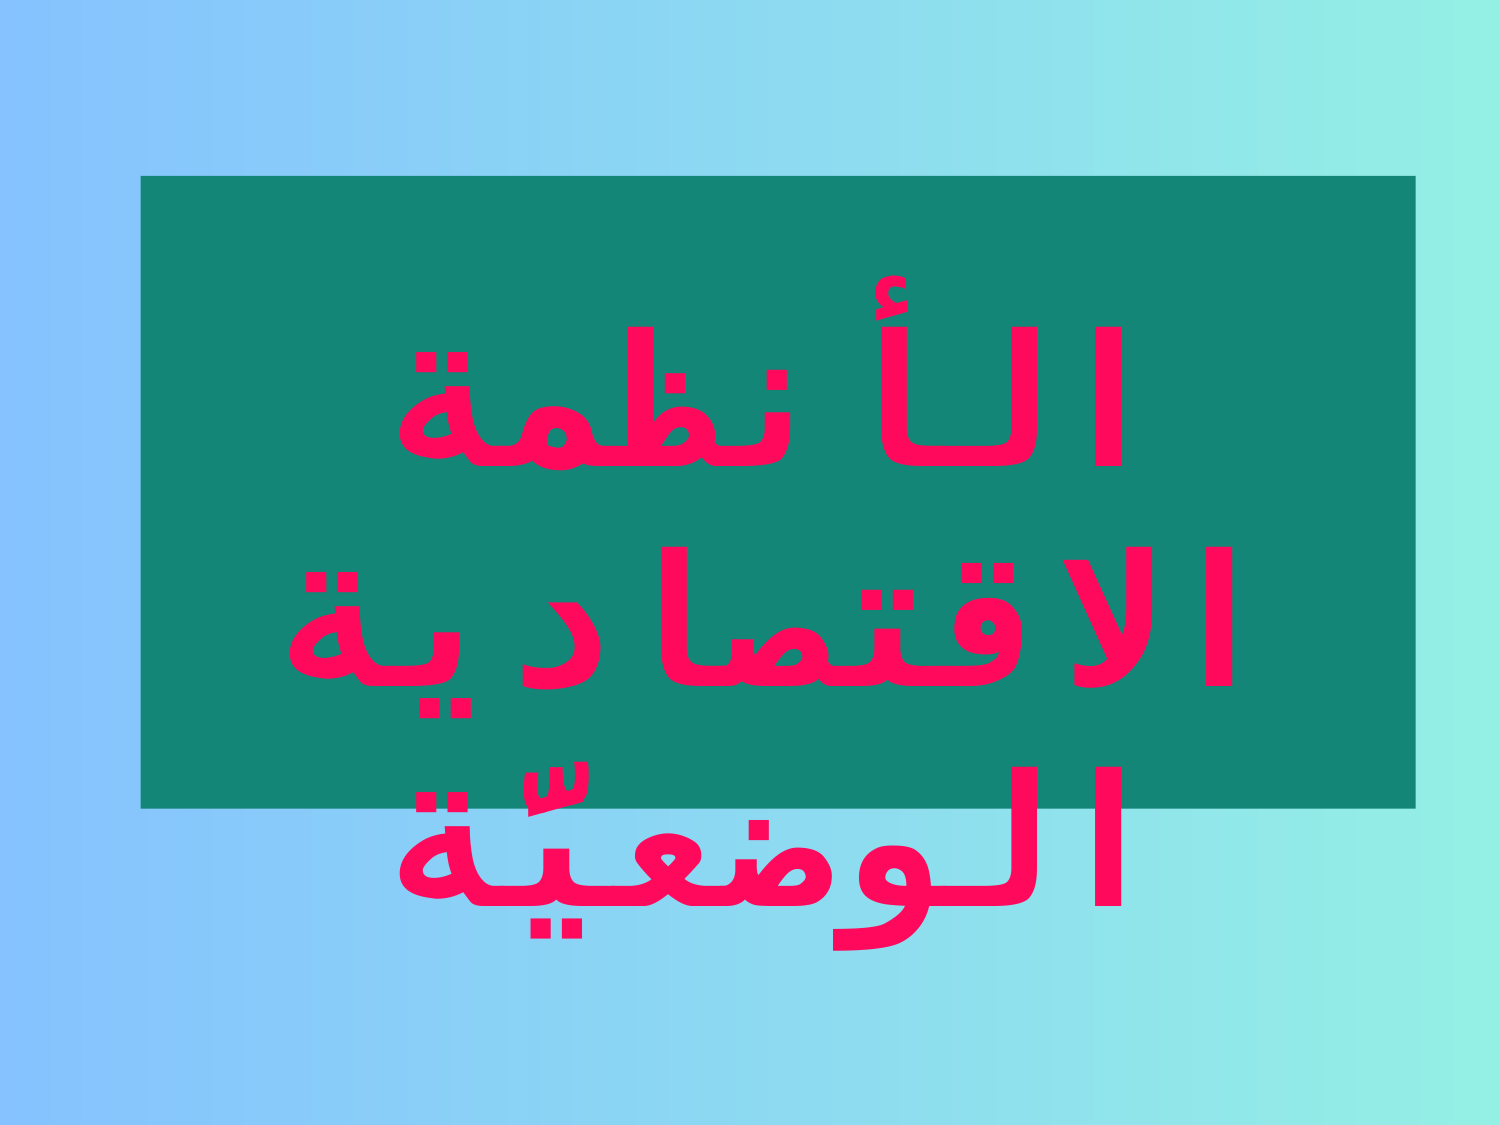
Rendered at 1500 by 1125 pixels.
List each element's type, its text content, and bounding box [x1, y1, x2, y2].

title الأنظمة الاقتصادية الوضعيَّة [140, 175, 1416, 809]
